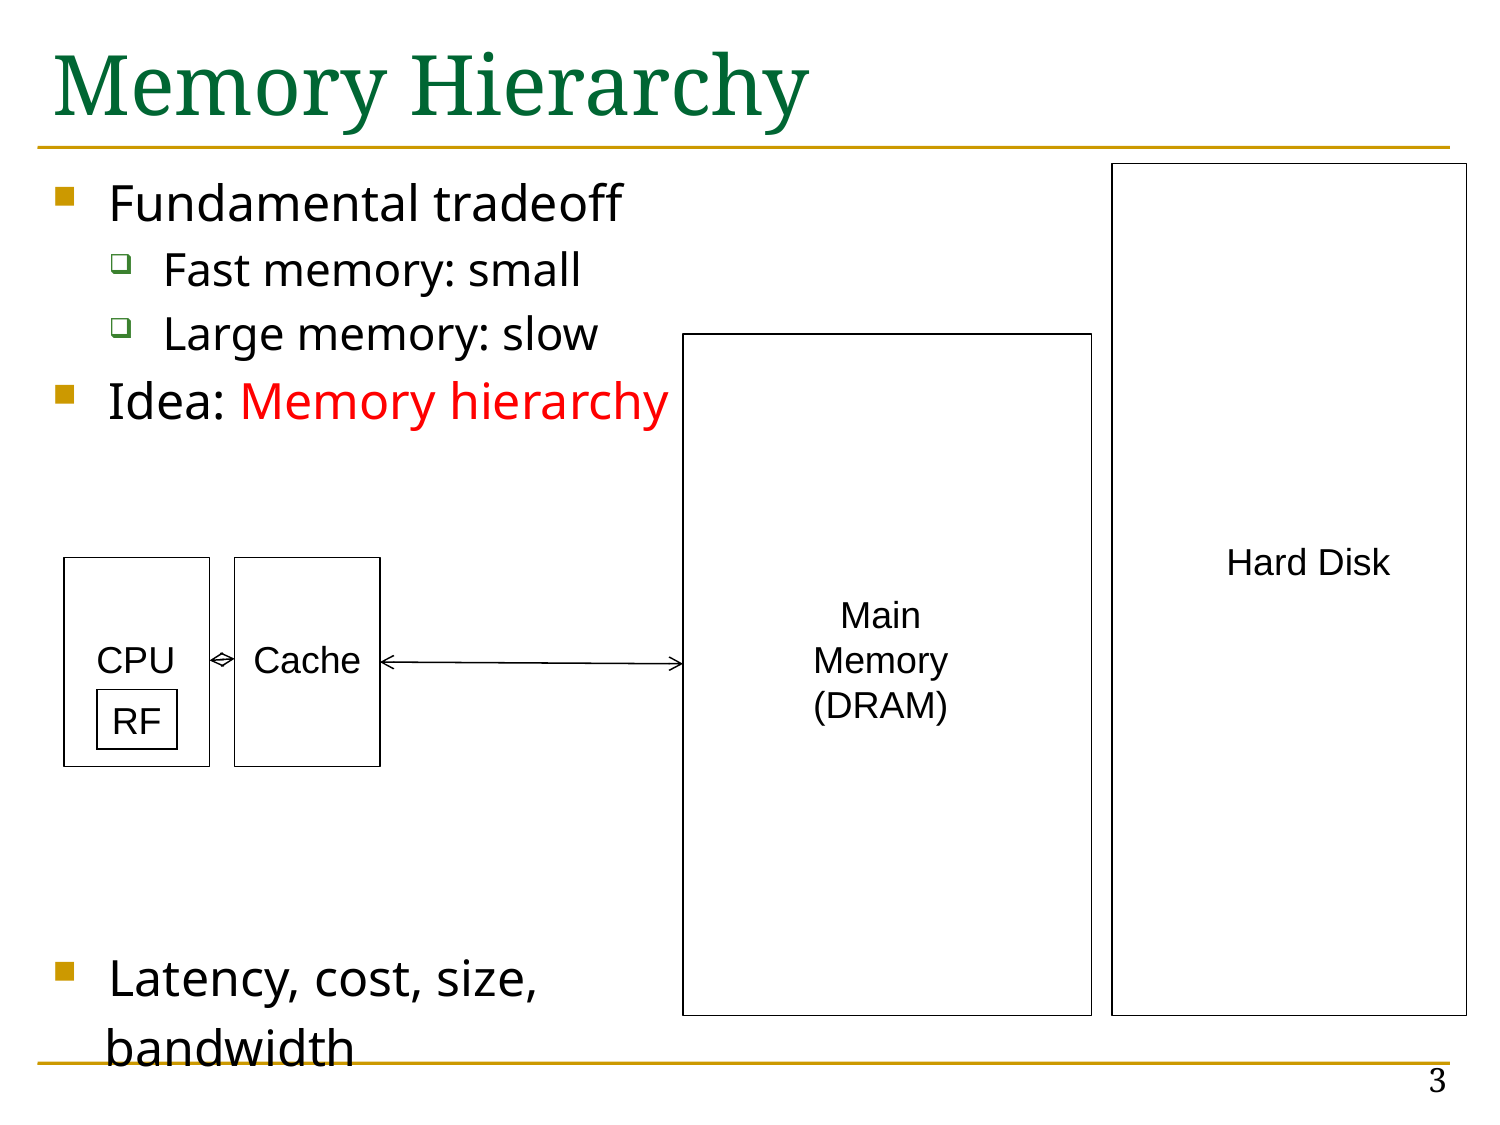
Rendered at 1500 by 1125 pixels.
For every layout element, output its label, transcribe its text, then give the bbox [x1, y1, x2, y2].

slide_number 3 [1111, 1036, 1462, 1112]
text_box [210, 662, 220, 667]
text_box [64, 557, 210, 767]
text_box Cache [234, 628, 380, 689]
title Memory Hierarchy [37, 24, 1450, 163]
text_box Hard Disk [1210, 530, 1407, 636]
text_box [1111, 163, 1467, 1016]
text_box [683, 333, 1092, 1016]
text_box [234, 689, 380, 767]
text_box Main Memory (DRAM) [798, 583, 964, 779]
text_box [234, 557, 380, 628]
list Fundamental tradeoff Fast memory: small Large memory: slow Idea: Memory hierarchy Latency, cost, size, bandwidth [37, 163, 1111, 1016]
text_box RF [97, 689, 177, 749]
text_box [380, 664, 670, 671]
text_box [225, 661, 233, 667]
text_box CPU [81, 628, 191, 689]
